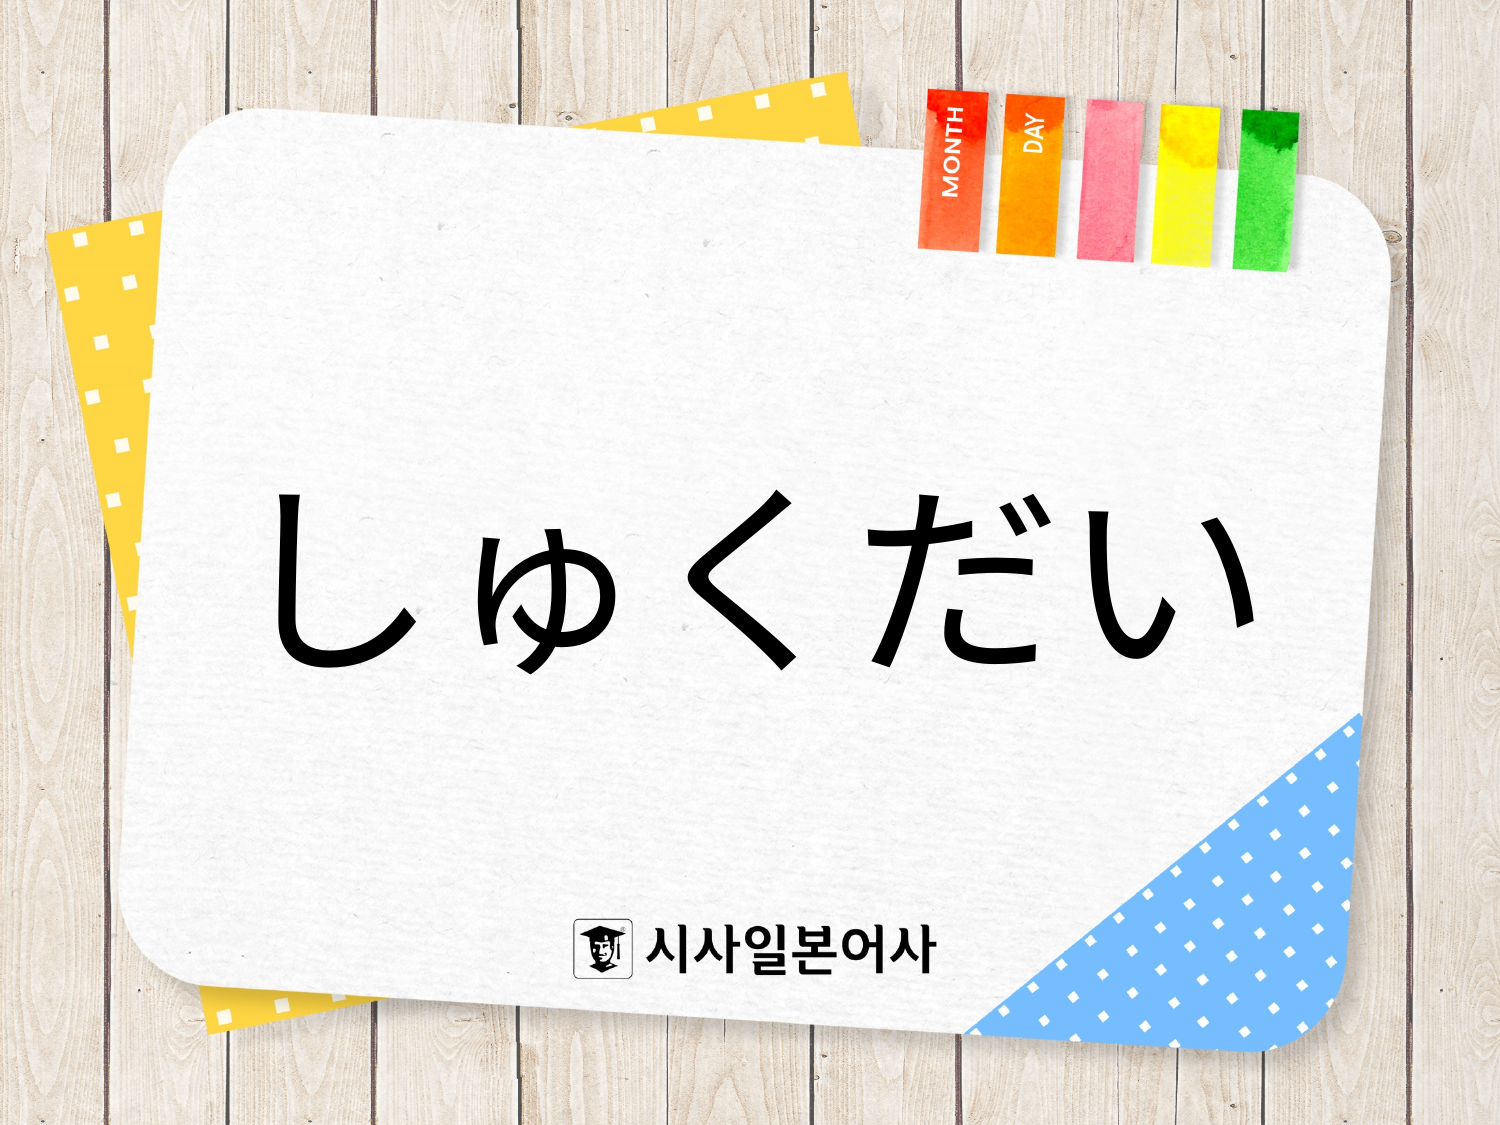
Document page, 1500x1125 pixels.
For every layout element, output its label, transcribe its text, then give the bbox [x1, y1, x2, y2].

picture [0, 0, 1500, 1125]
title しゅくだい [75, 338, 1425, 811]
